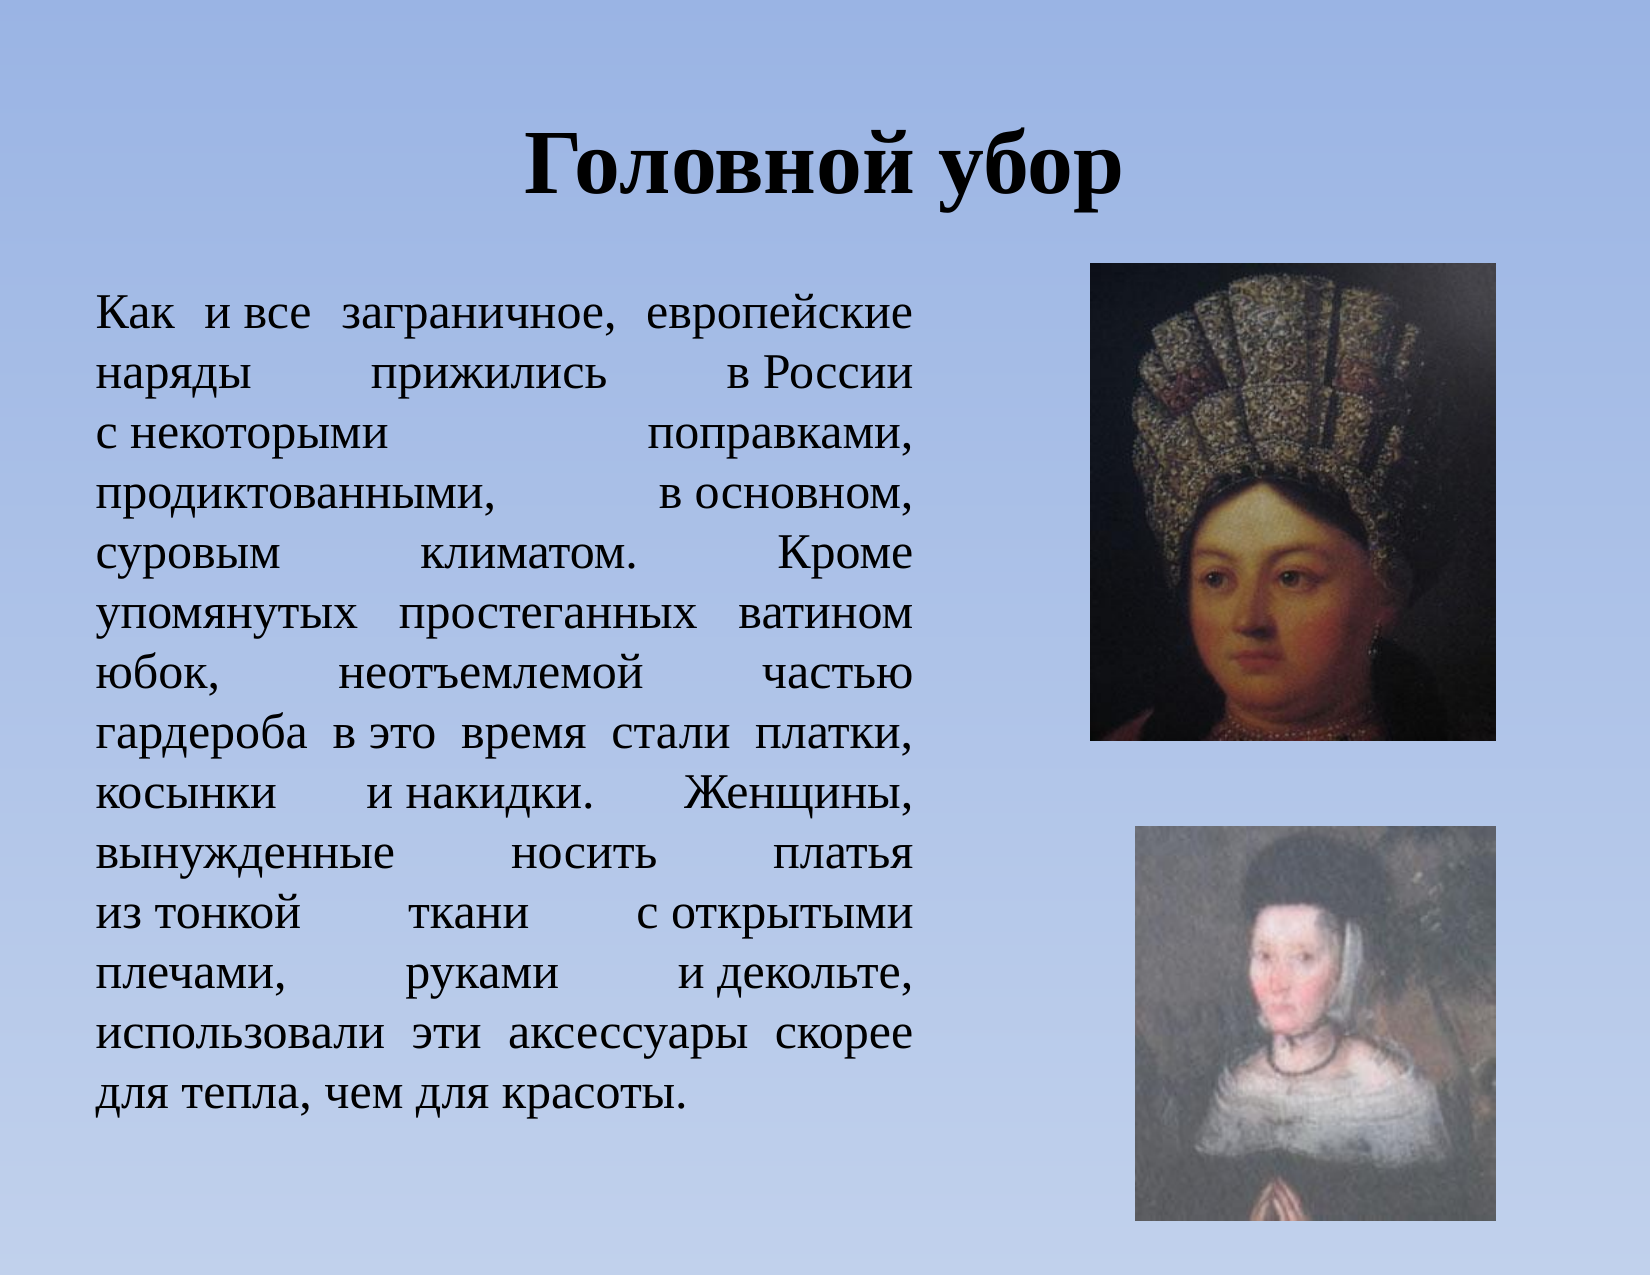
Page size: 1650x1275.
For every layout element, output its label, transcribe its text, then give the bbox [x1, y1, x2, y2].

picture [1135, 825, 1496, 1221]
text_box Как и все заграничное, европейские наряды прижились в России с некоторыми поправками, продиктованными, в основном, суровым климатом. Кроме упомянутых простеганных ватином юбок, неотъемлемой частью гардероба в это время стали платки, косынки и накидки. Женщины, вынужденные носить платья из тонкой ткани с открытыми плечами, руками и декольте, использовали эти аксессуары скорее для тепла, чем для красоты. [80, 271, 929, 1126]
text_box Головной убор [82, 51, 1568, 264]
picture [1090, 263, 1496, 741]
